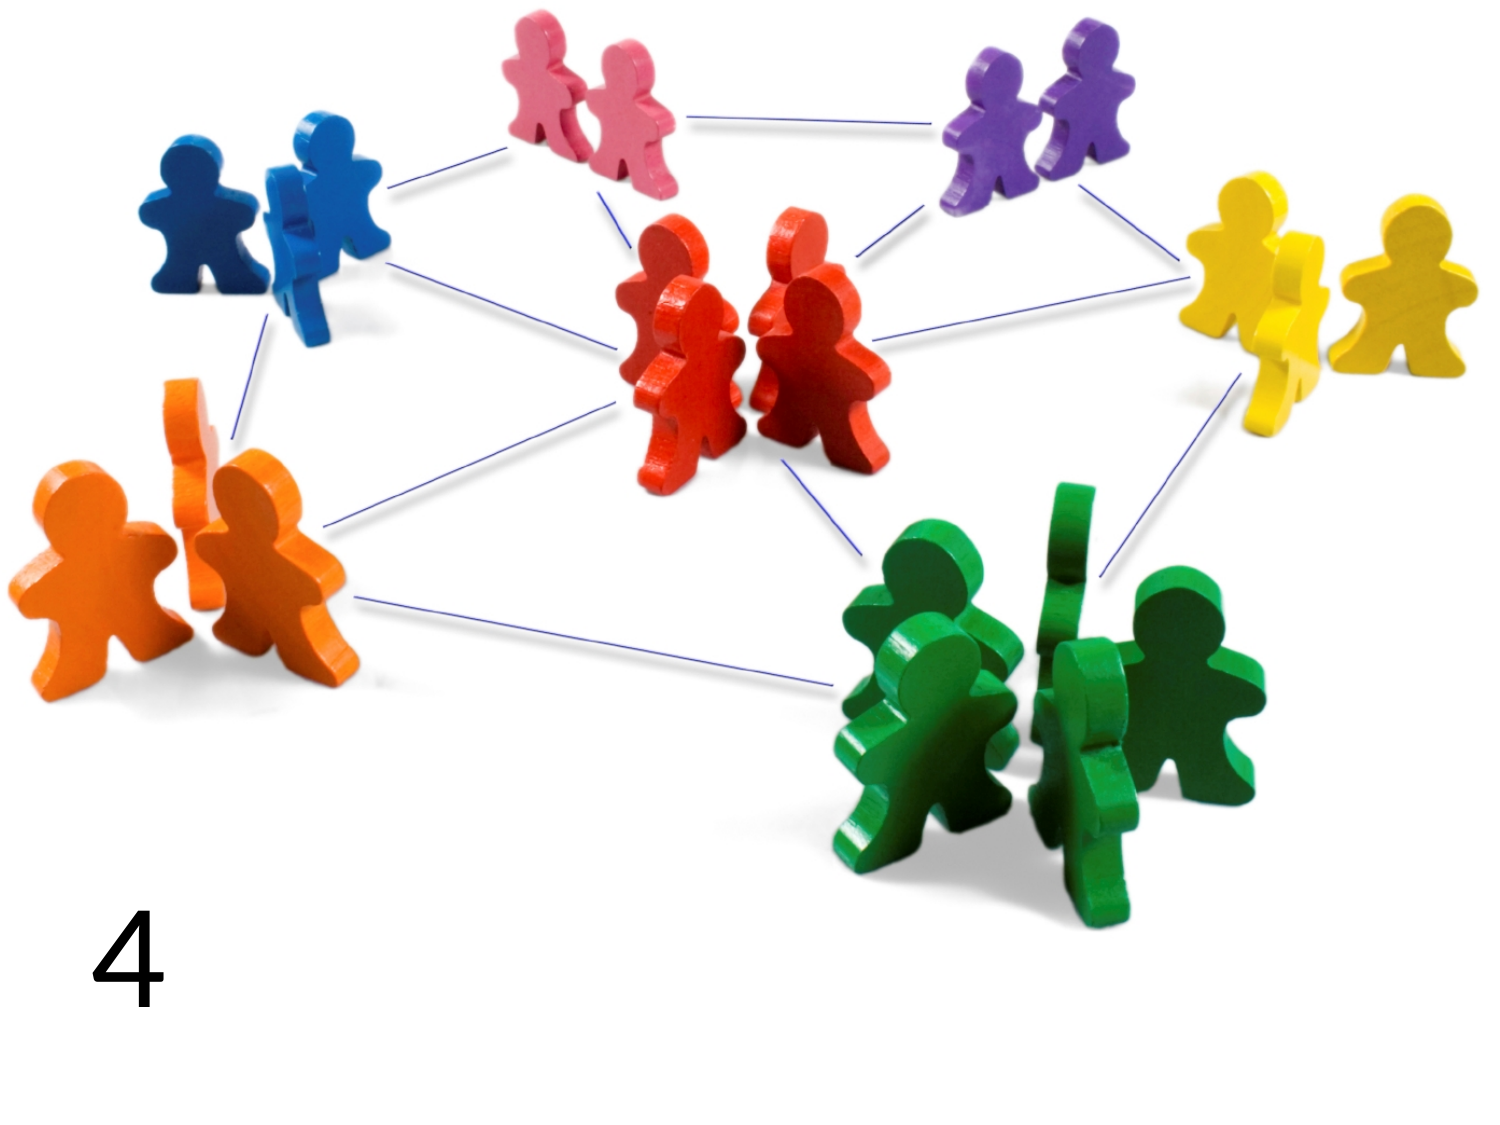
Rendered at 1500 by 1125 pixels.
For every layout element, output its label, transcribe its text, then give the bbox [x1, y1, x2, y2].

text_box 4 [75, 958, 182, 1045]
picture [1, 0, 1500, 949]
